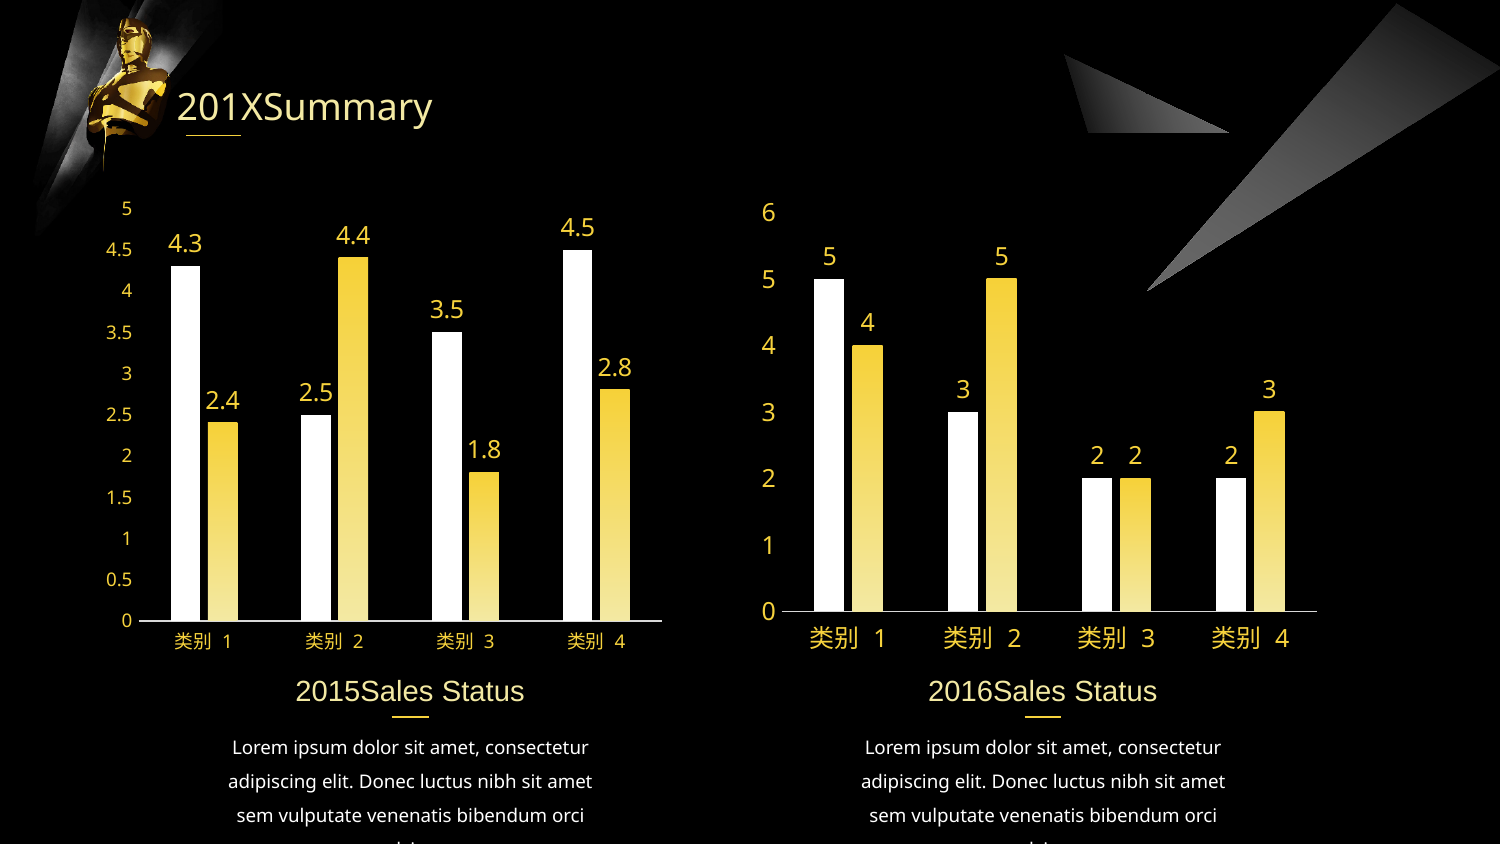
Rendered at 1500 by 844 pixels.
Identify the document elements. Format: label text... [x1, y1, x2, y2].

text_box 201XSummary [161, 75, 448, 135]
text_box 2015Sales Status [280, 665, 540, 715]
text_box Lorem ipsum dolor sit amet, consectetur adipiscing elit. Donec luctus nibh sit amet sem vulputate venenatis bibendum orci pulvinar. [198, 717, 622, 844]
text_box Lorem ipsum dolor sit amet, consectetur adipiscing elit. Donec luctus nibh sit amet sem vulputate venenatis bibendum orci pulvinar. [831, 717, 1255, 844]
text_box [1063, 52, 1230, 134]
picture [0, 0, 316, 236]
chart [94, 185, 674, 665]
text_box 2016Sales Status [913, 665, 1173, 715]
chart [749, 185, 1329, 665]
text_box [1237, 2, 1500, 185]
